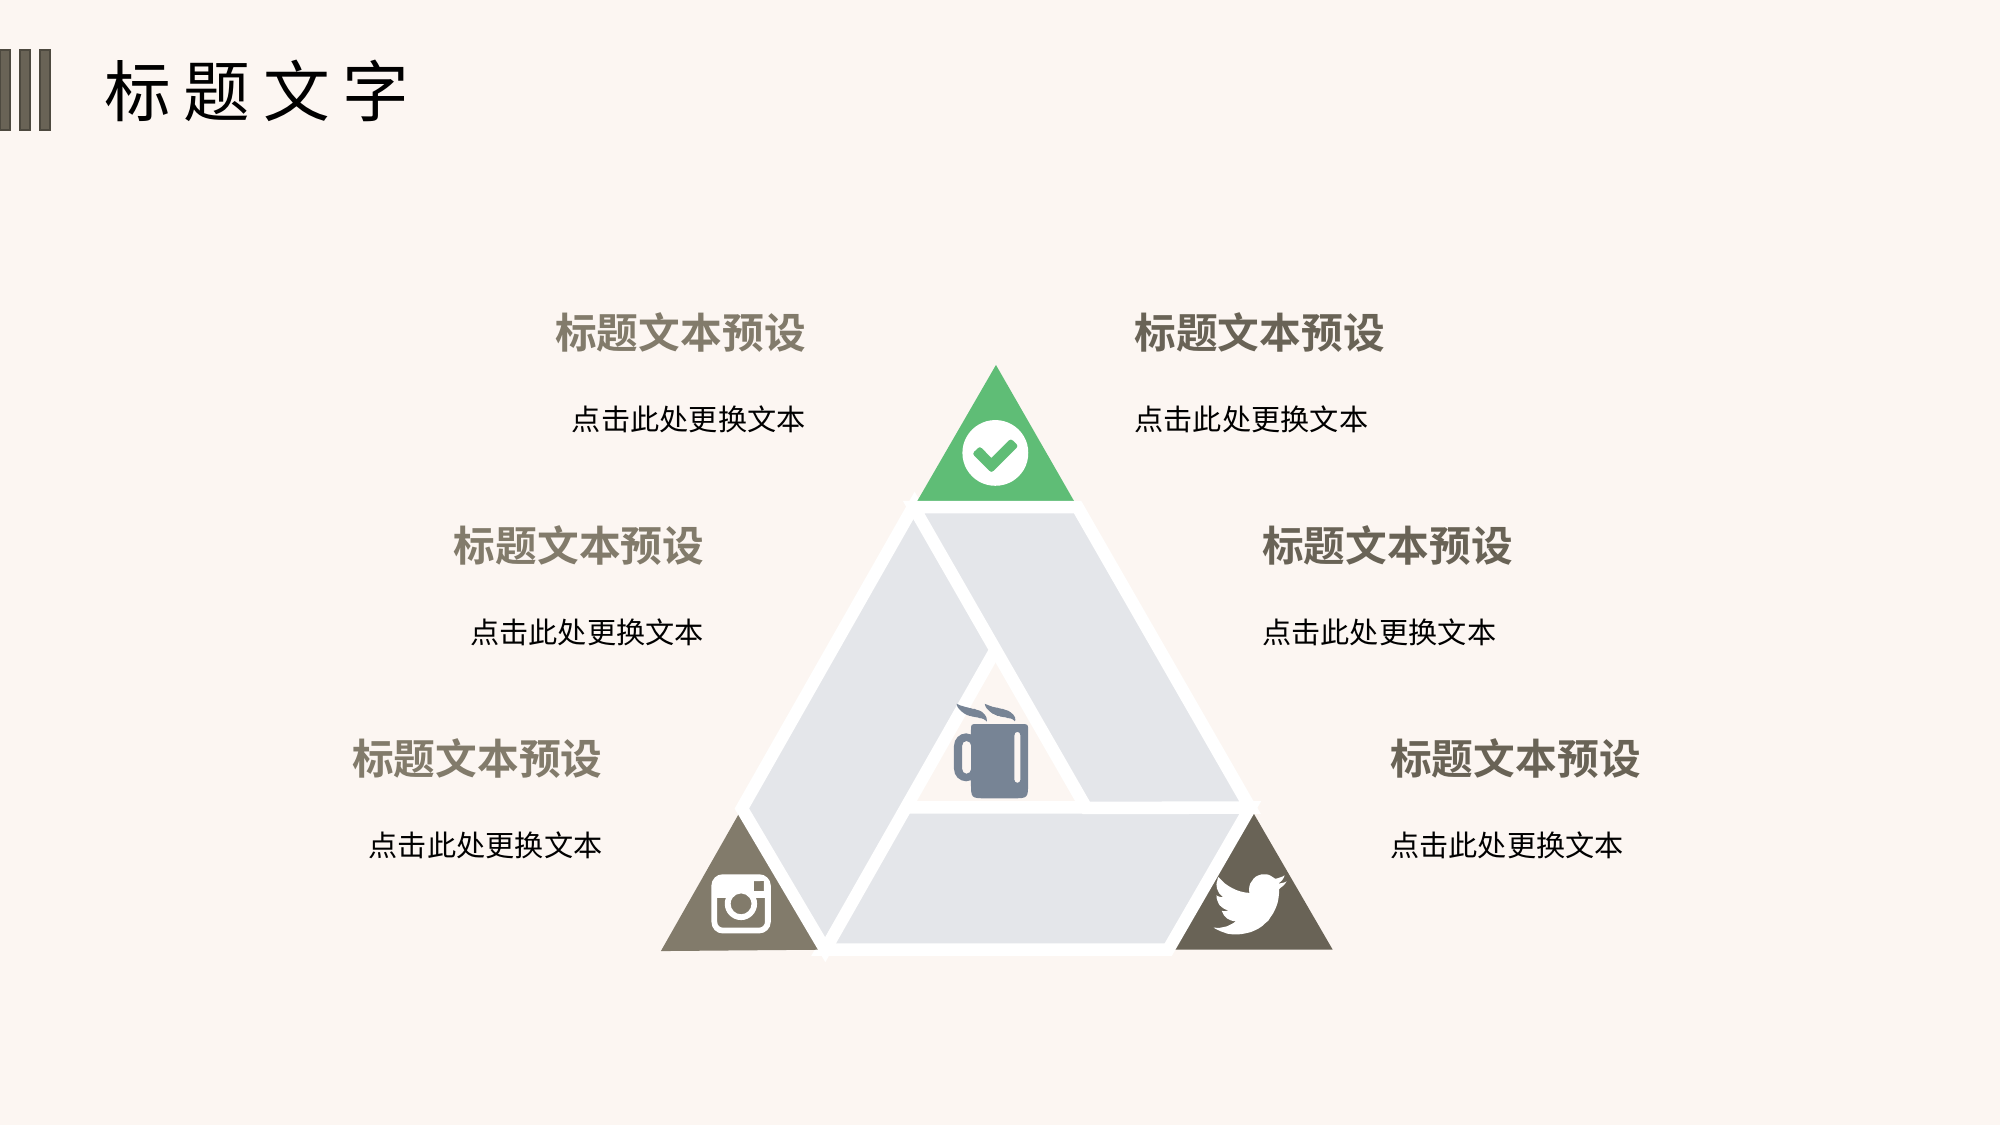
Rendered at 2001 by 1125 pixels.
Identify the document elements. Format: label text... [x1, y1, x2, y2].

text_box 标题文字 [90, 41, 530, 137]
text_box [219, 306, 1782, 997]
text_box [0, 49, 50, 131]
